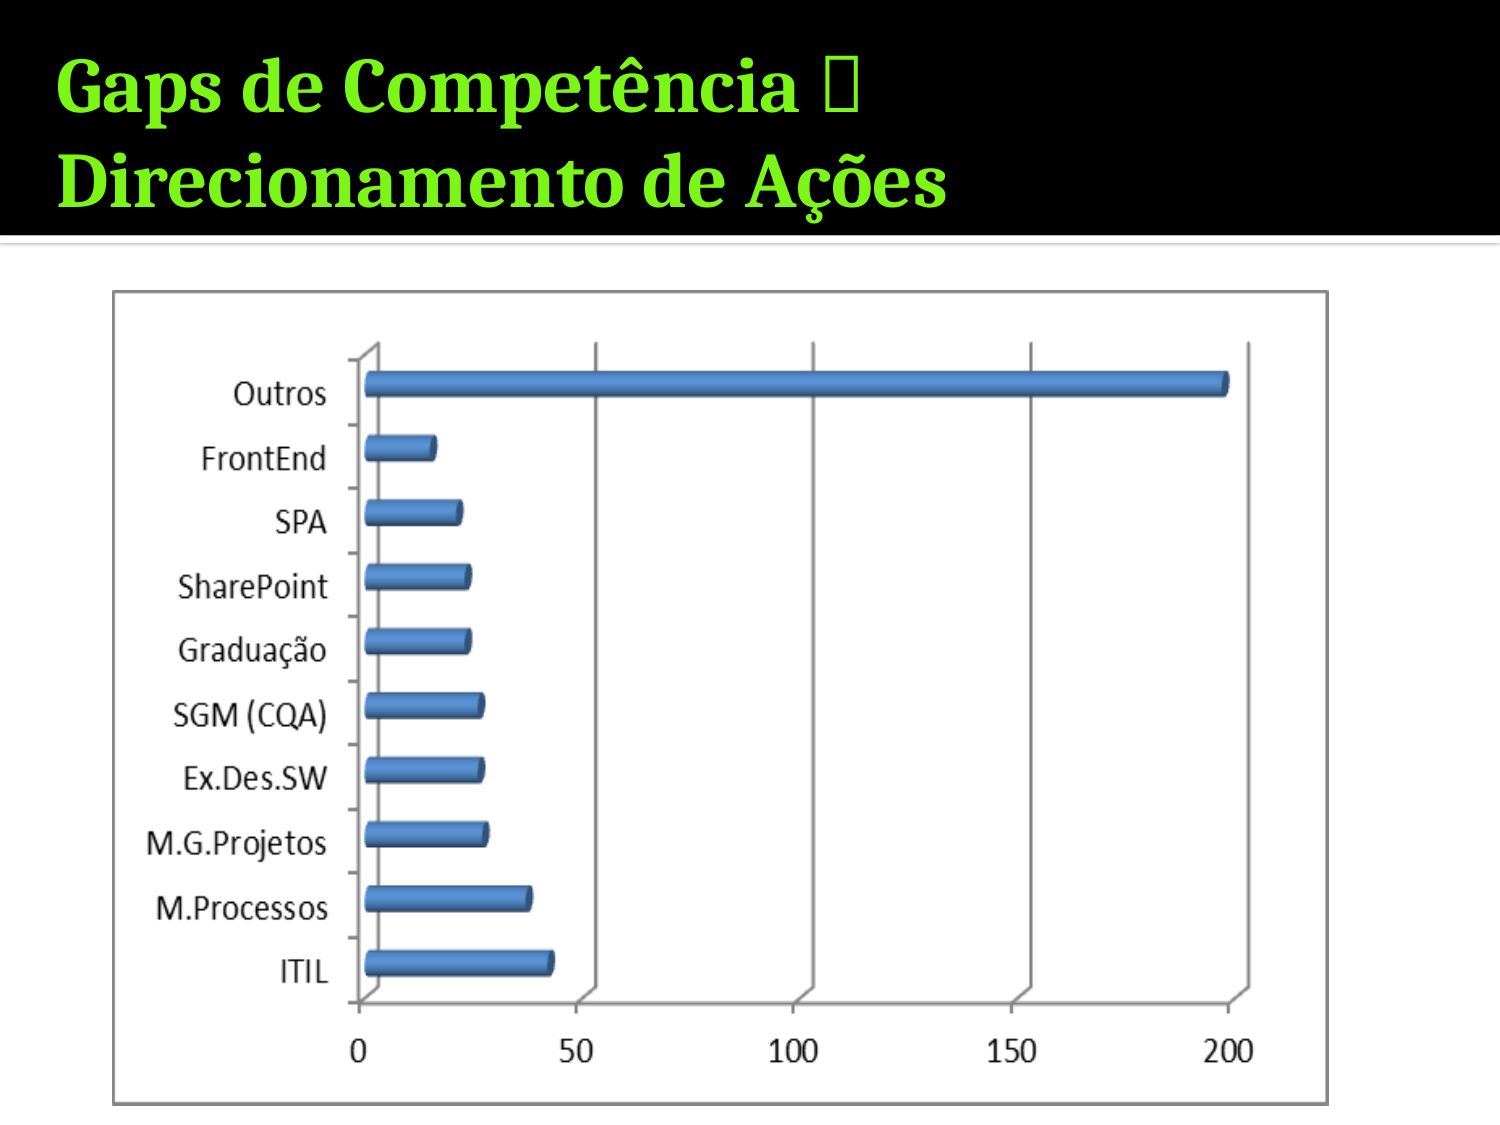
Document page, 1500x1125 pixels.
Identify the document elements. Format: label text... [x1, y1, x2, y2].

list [112, 290, 1329, 1106]
title Gaps de Competência  Direcionamento de Ações [41, 25, 1459, 231]
